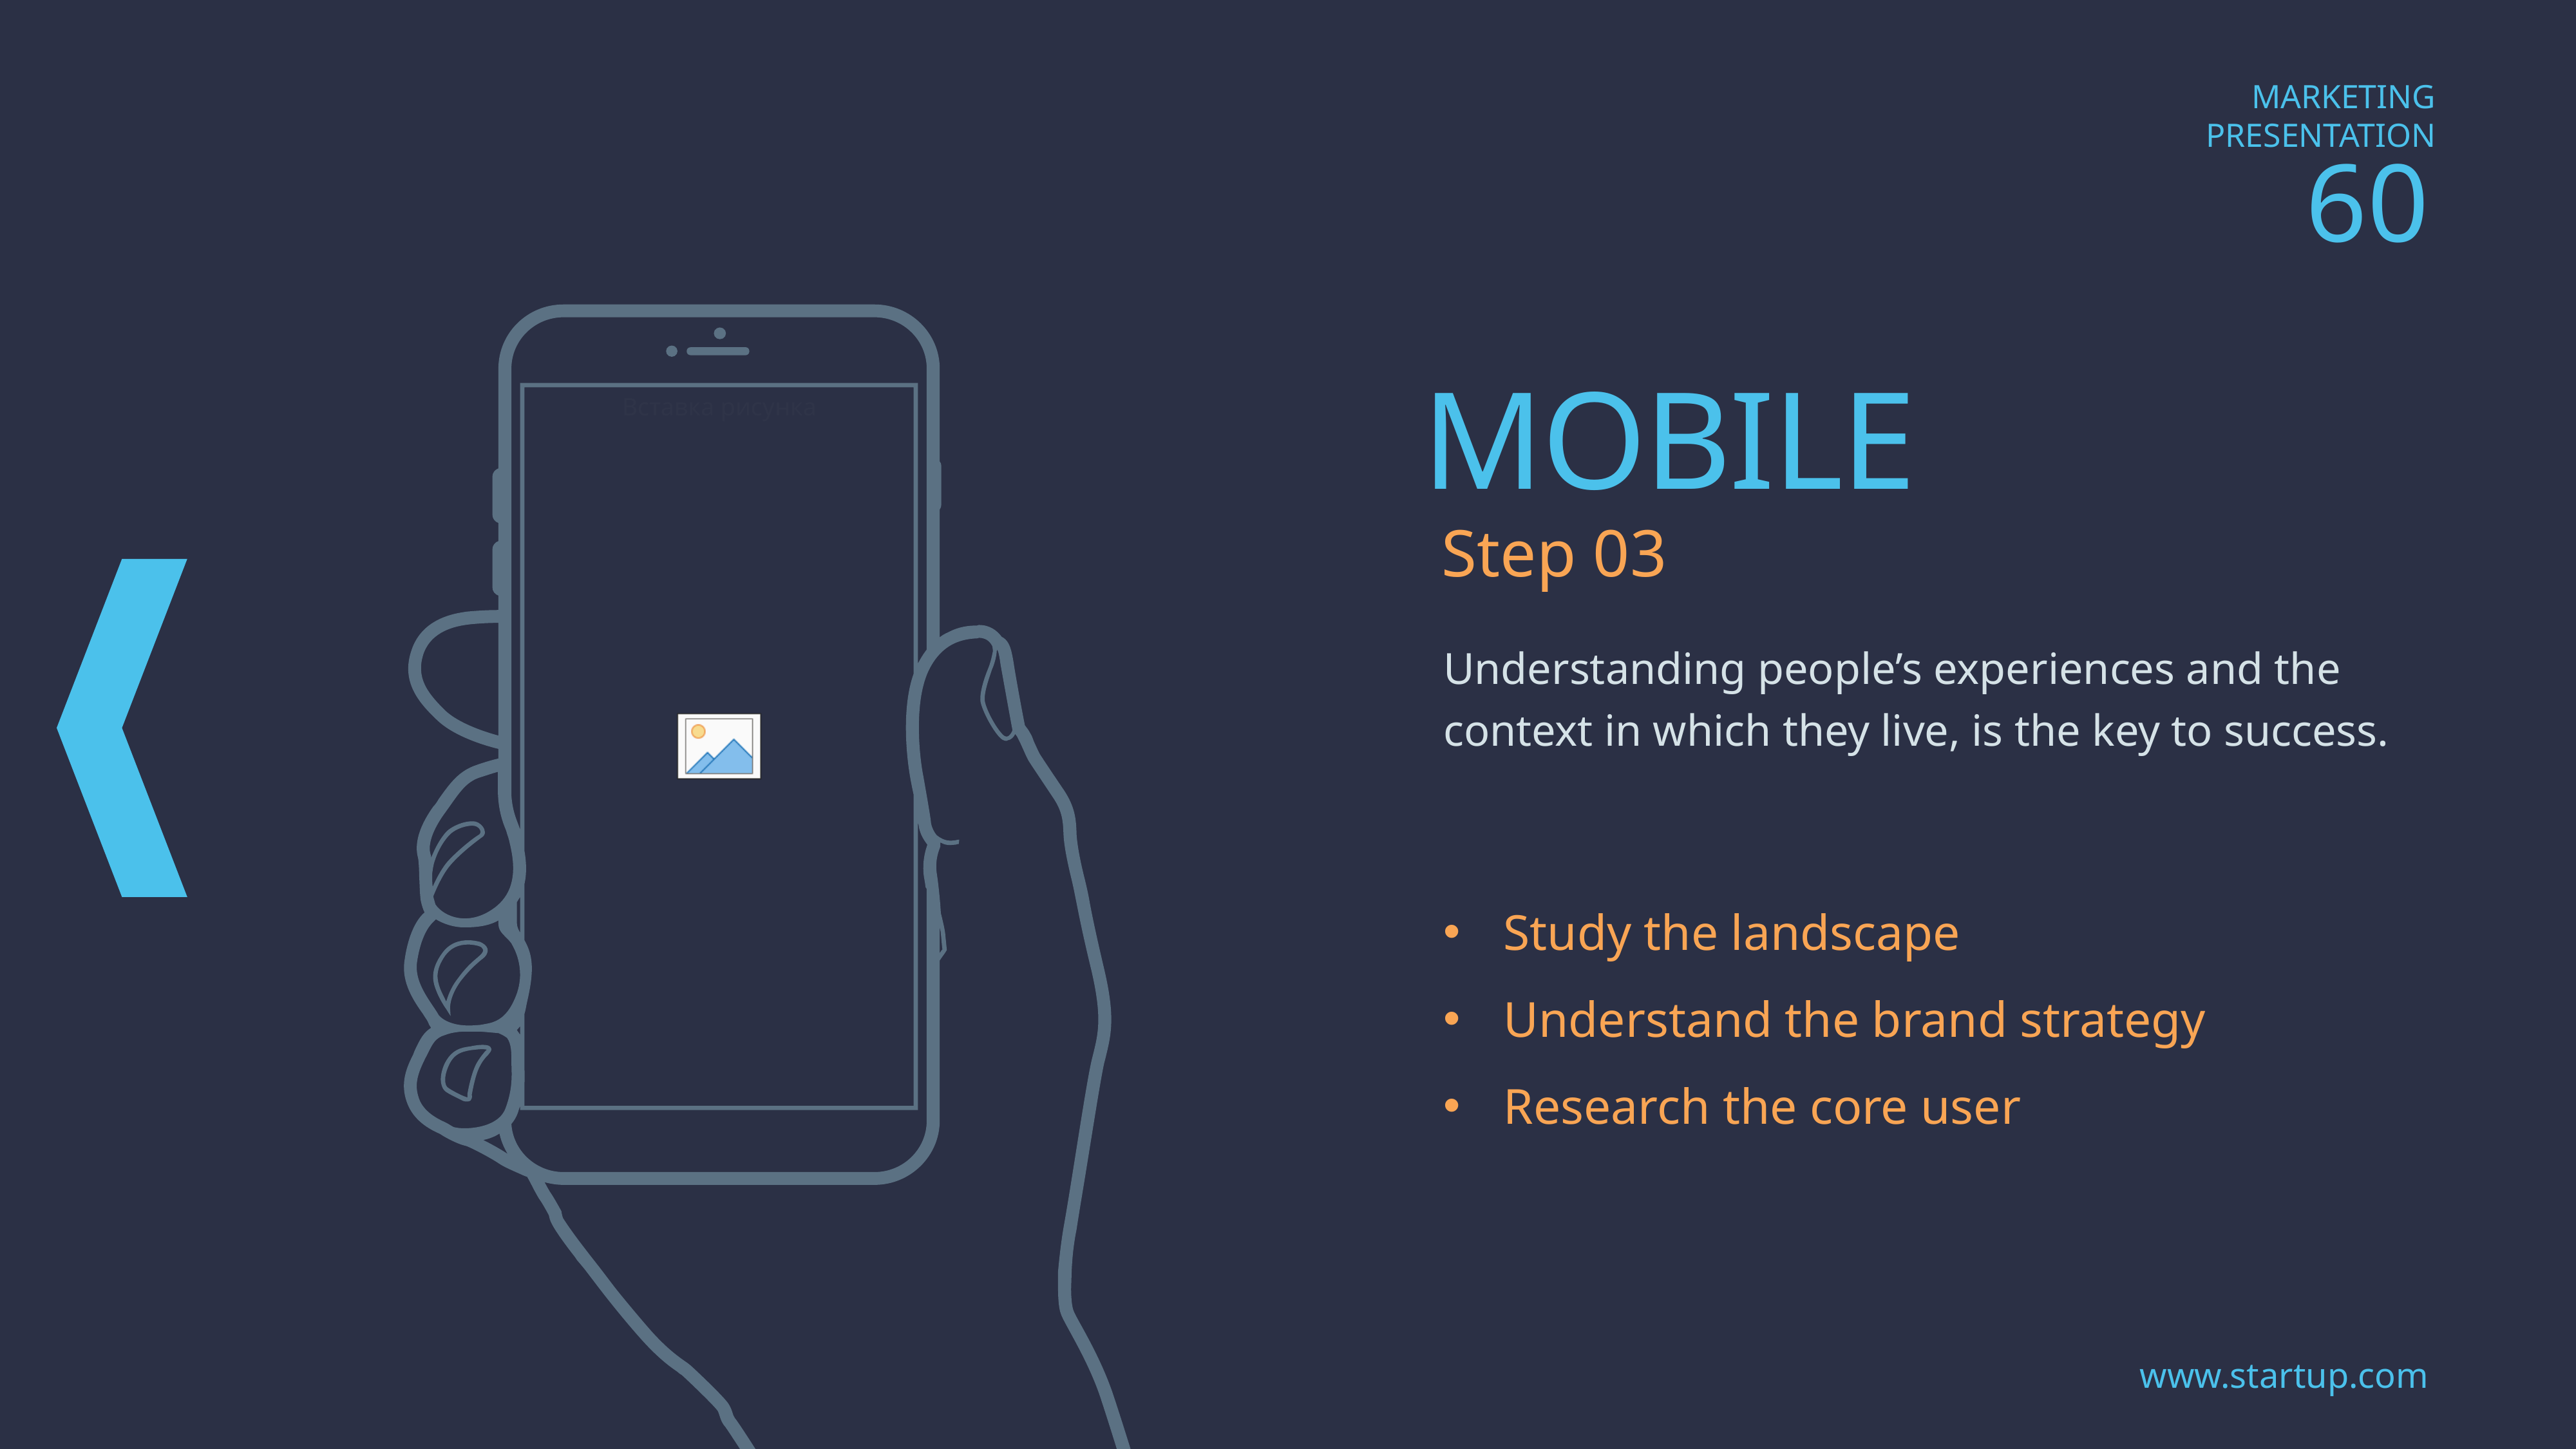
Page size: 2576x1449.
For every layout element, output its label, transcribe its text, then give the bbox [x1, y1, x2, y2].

text_box MOBILE [1422, 354, 1916, 516]
text_box [55, 558, 189, 898]
text_box Study the landscape Understand the brand strategy Research the core user [1443, 873, 2284, 1134]
text_box Step 03 [1442, 516, 1667, 590]
text_box Understanding people’s experiences and the context in which they live, is the key to success. [1443, 630, 2429, 755]
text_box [399, 304, 1148, 1449]
picture [524, 386, 914, 1106]
